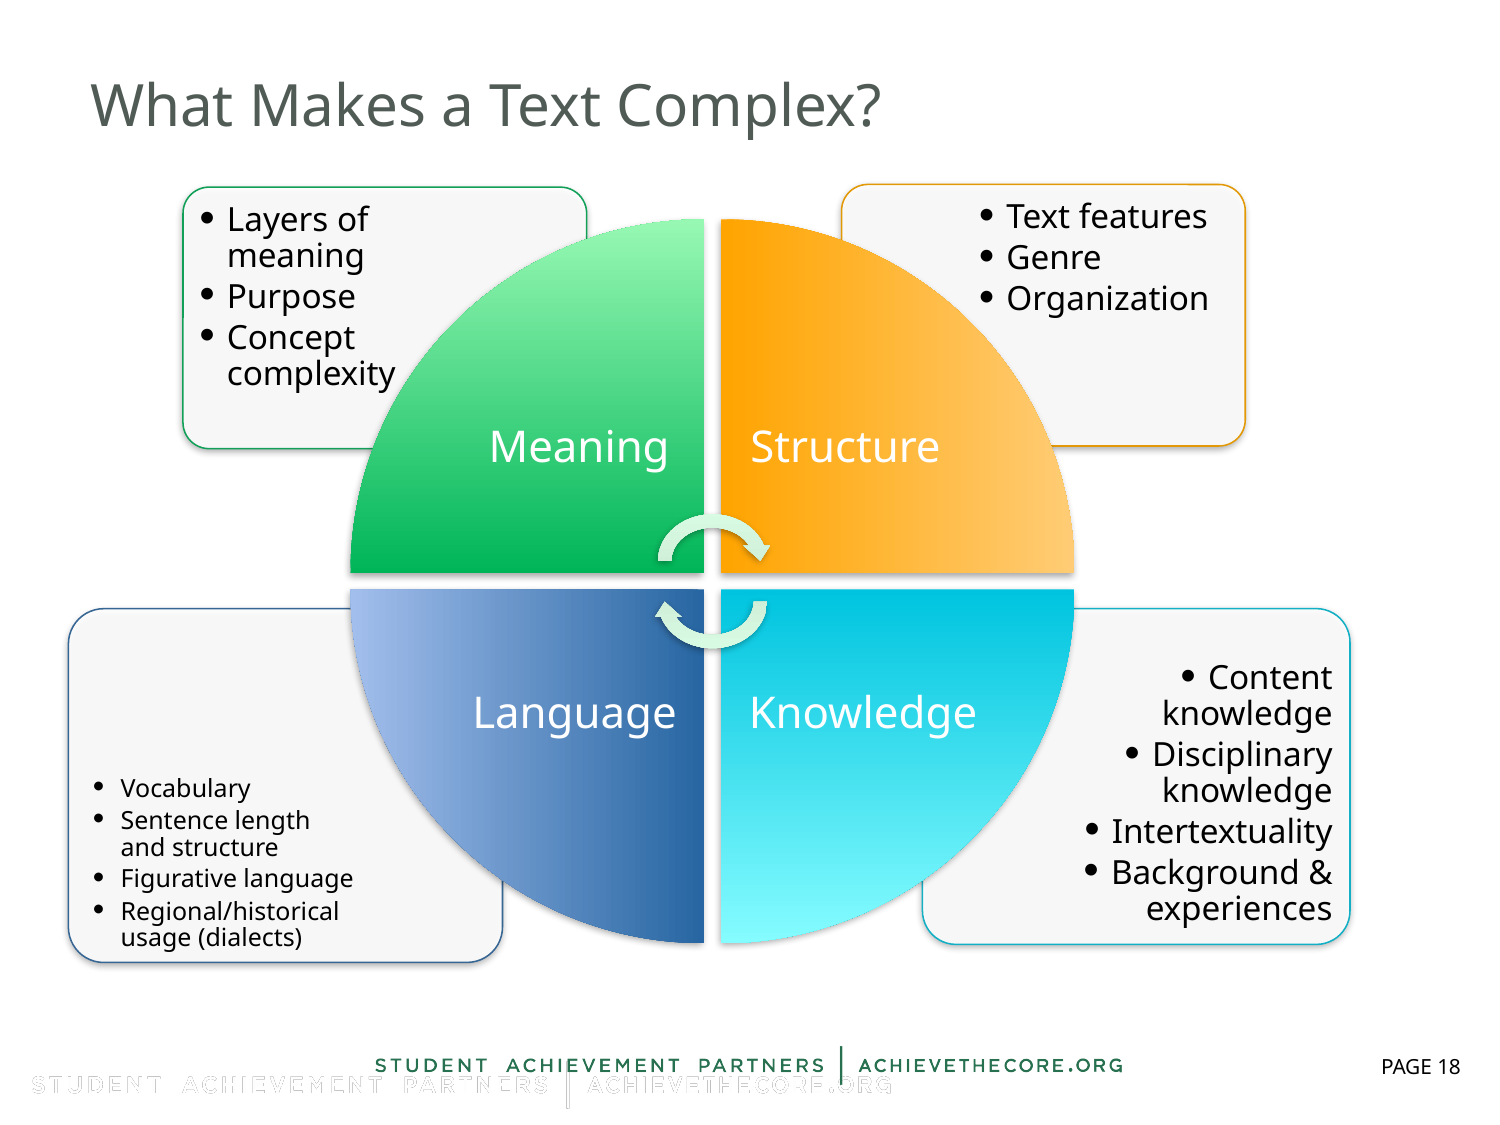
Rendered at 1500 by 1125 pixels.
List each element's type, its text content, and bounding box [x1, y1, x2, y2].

title What Makes a Text Complex? [75, 8, 1425, 197]
picture [12, 1046, 1122, 1112]
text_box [68, 184, 1351, 963]
